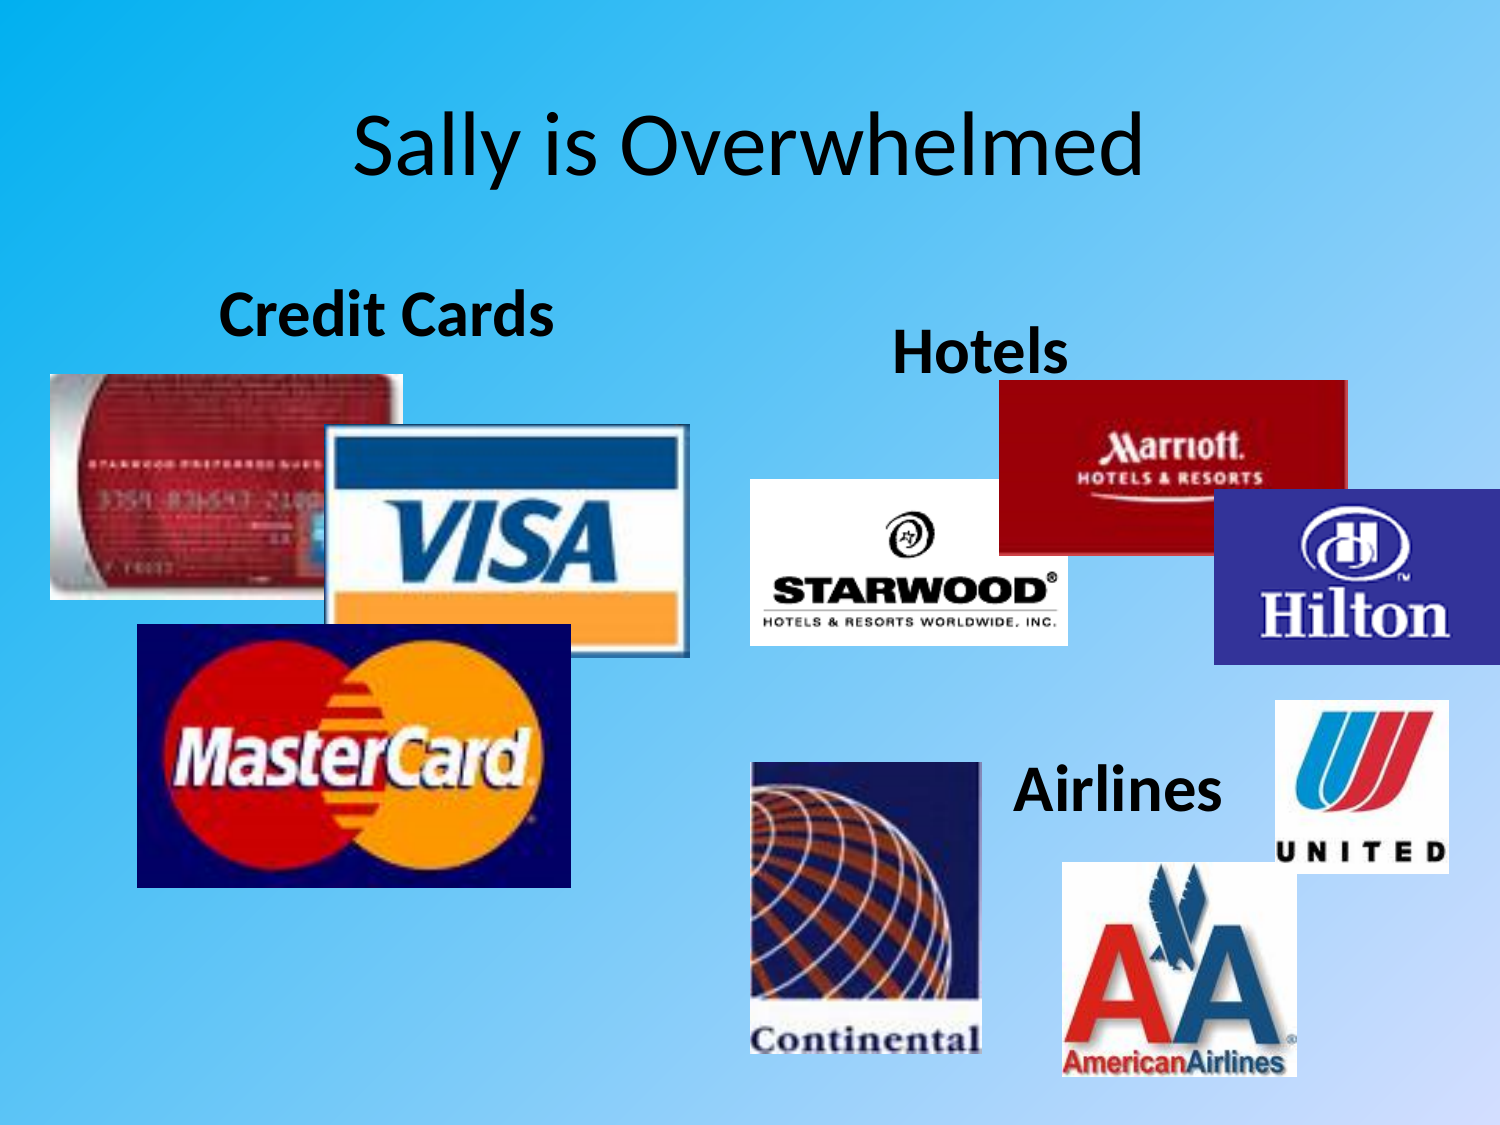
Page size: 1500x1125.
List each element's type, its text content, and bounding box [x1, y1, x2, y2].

text_box Hotels [837, 299, 1125, 450]
picture [749, 762, 982, 1055]
list Credit Cards [74, 262, 701, 413]
picture [749, 379, 1500, 666]
text_box Airlines [974, 737, 1263, 888]
picture [1062, 700, 1449, 1077]
title Sally is Overwhelmed [74, 44, 1426, 233]
picture [49, 374, 690, 888]
